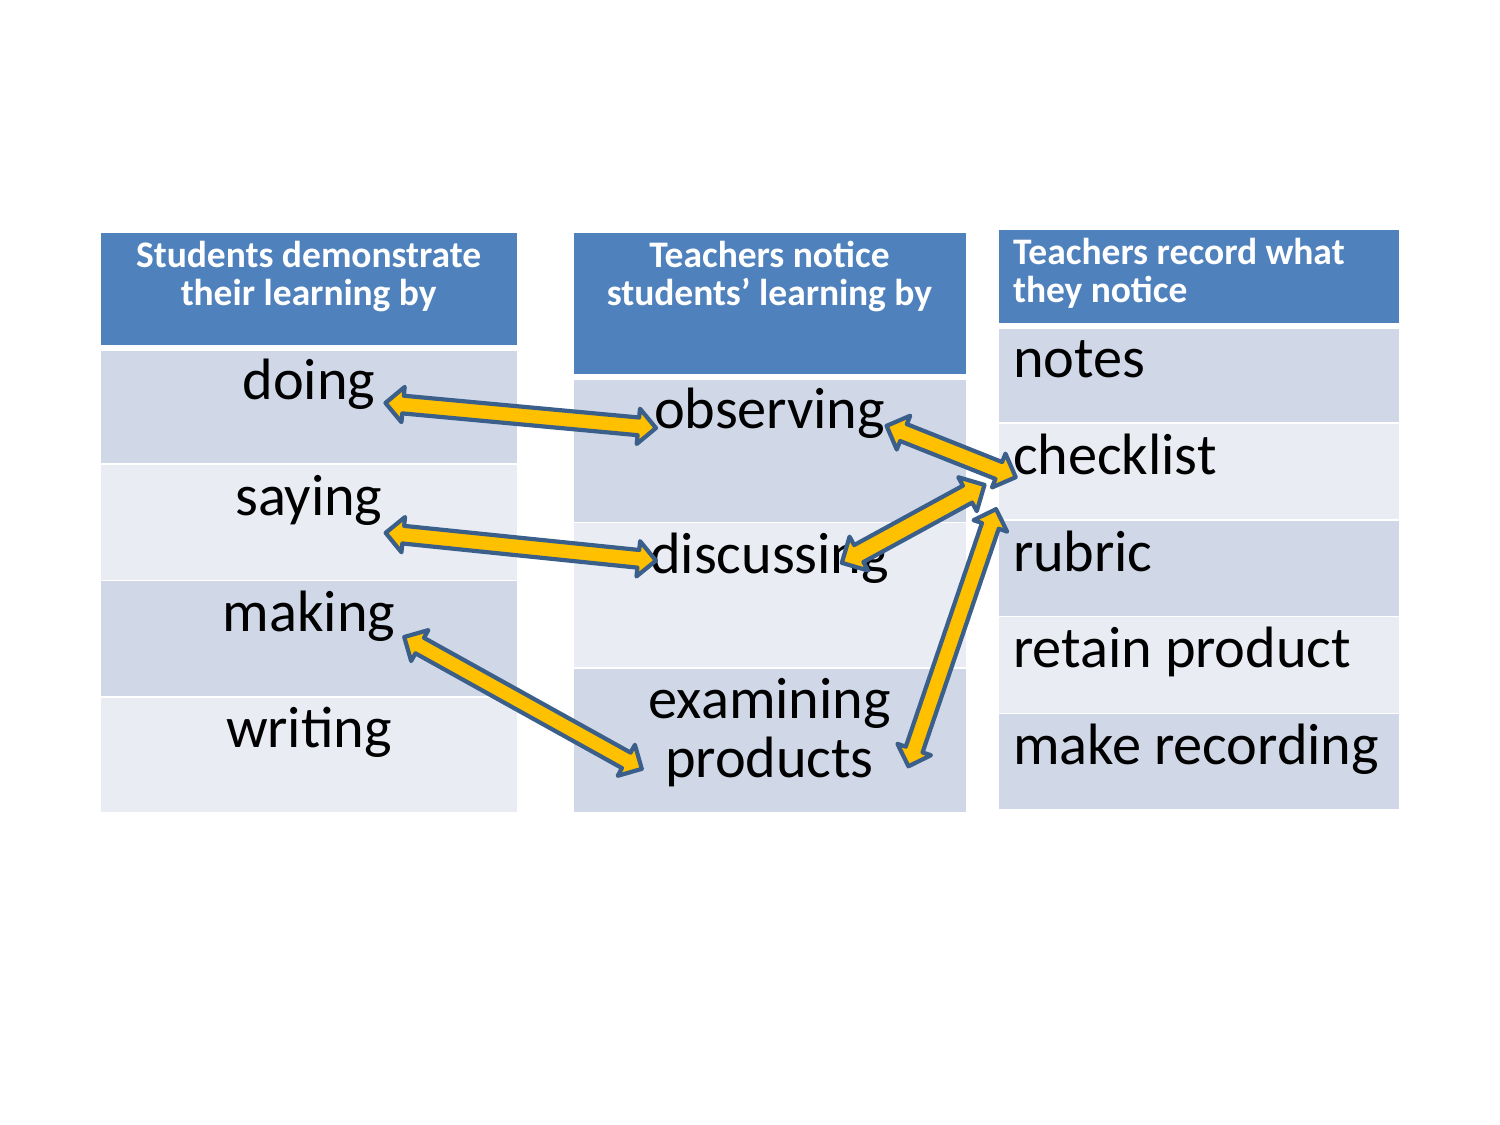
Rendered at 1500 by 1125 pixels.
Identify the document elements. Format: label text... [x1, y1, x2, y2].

table_cell make recording [999, 714, 1399, 809]
table_cell notes [999, 329, 1399, 422]
text_box [383, 515, 659, 579]
table_cell doing [101, 351, 517, 463]
text_box [884, 413, 1018, 490]
table_cell examining products [574, 669, 966, 812]
text_box [402, 628, 644, 778]
table_cell discussing [574, 523, 966, 667]
table_header Students demonstrate their learning by [101, 233, 517, 345]
text_box [383, 385, 659, 446]
table_cell rubric [999, 521, 1399, 616]
table_header Teachers notice students’ learning by [574, 233, 966, 374]
table_header Teachers record what they notice [999, 230, 1399, 323]
text_box [895, 507, 1010, 769]
table_cell retain product [999, 617, 1399, 713]
text_box [839, 475, 987, 573]
table_cell observing [574, 380, 966, 522]
table_cell checklist [999, 424, 1399, 519]
table_cell saying [101, 465, 517, 580]
table_cell writing [101, 698, 517, 812]
table_cell making [101, 581, 517, 696]
